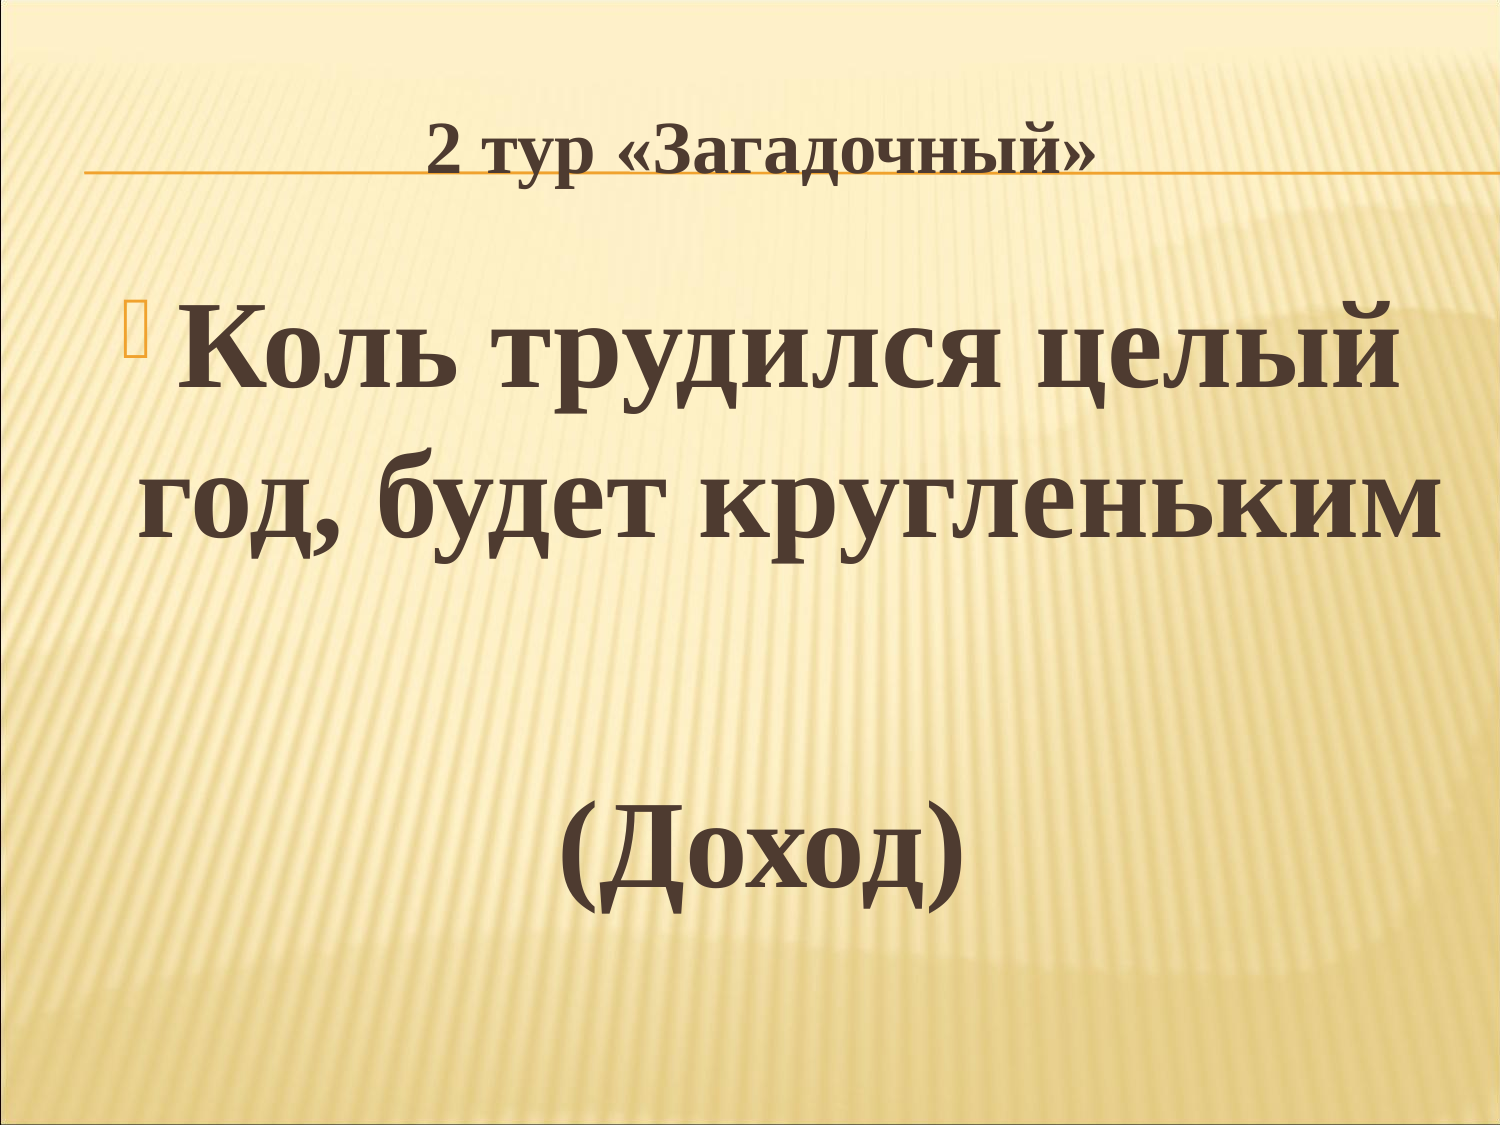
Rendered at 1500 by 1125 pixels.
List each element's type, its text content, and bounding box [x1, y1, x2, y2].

title 2 тур «Загадочный» [50, 75, 1475, 213]
list Коль трудился целый год, будет кругленьким (Доход) [50, 254, 1475, 998]
picture [0, 0, 1500, 1125]
